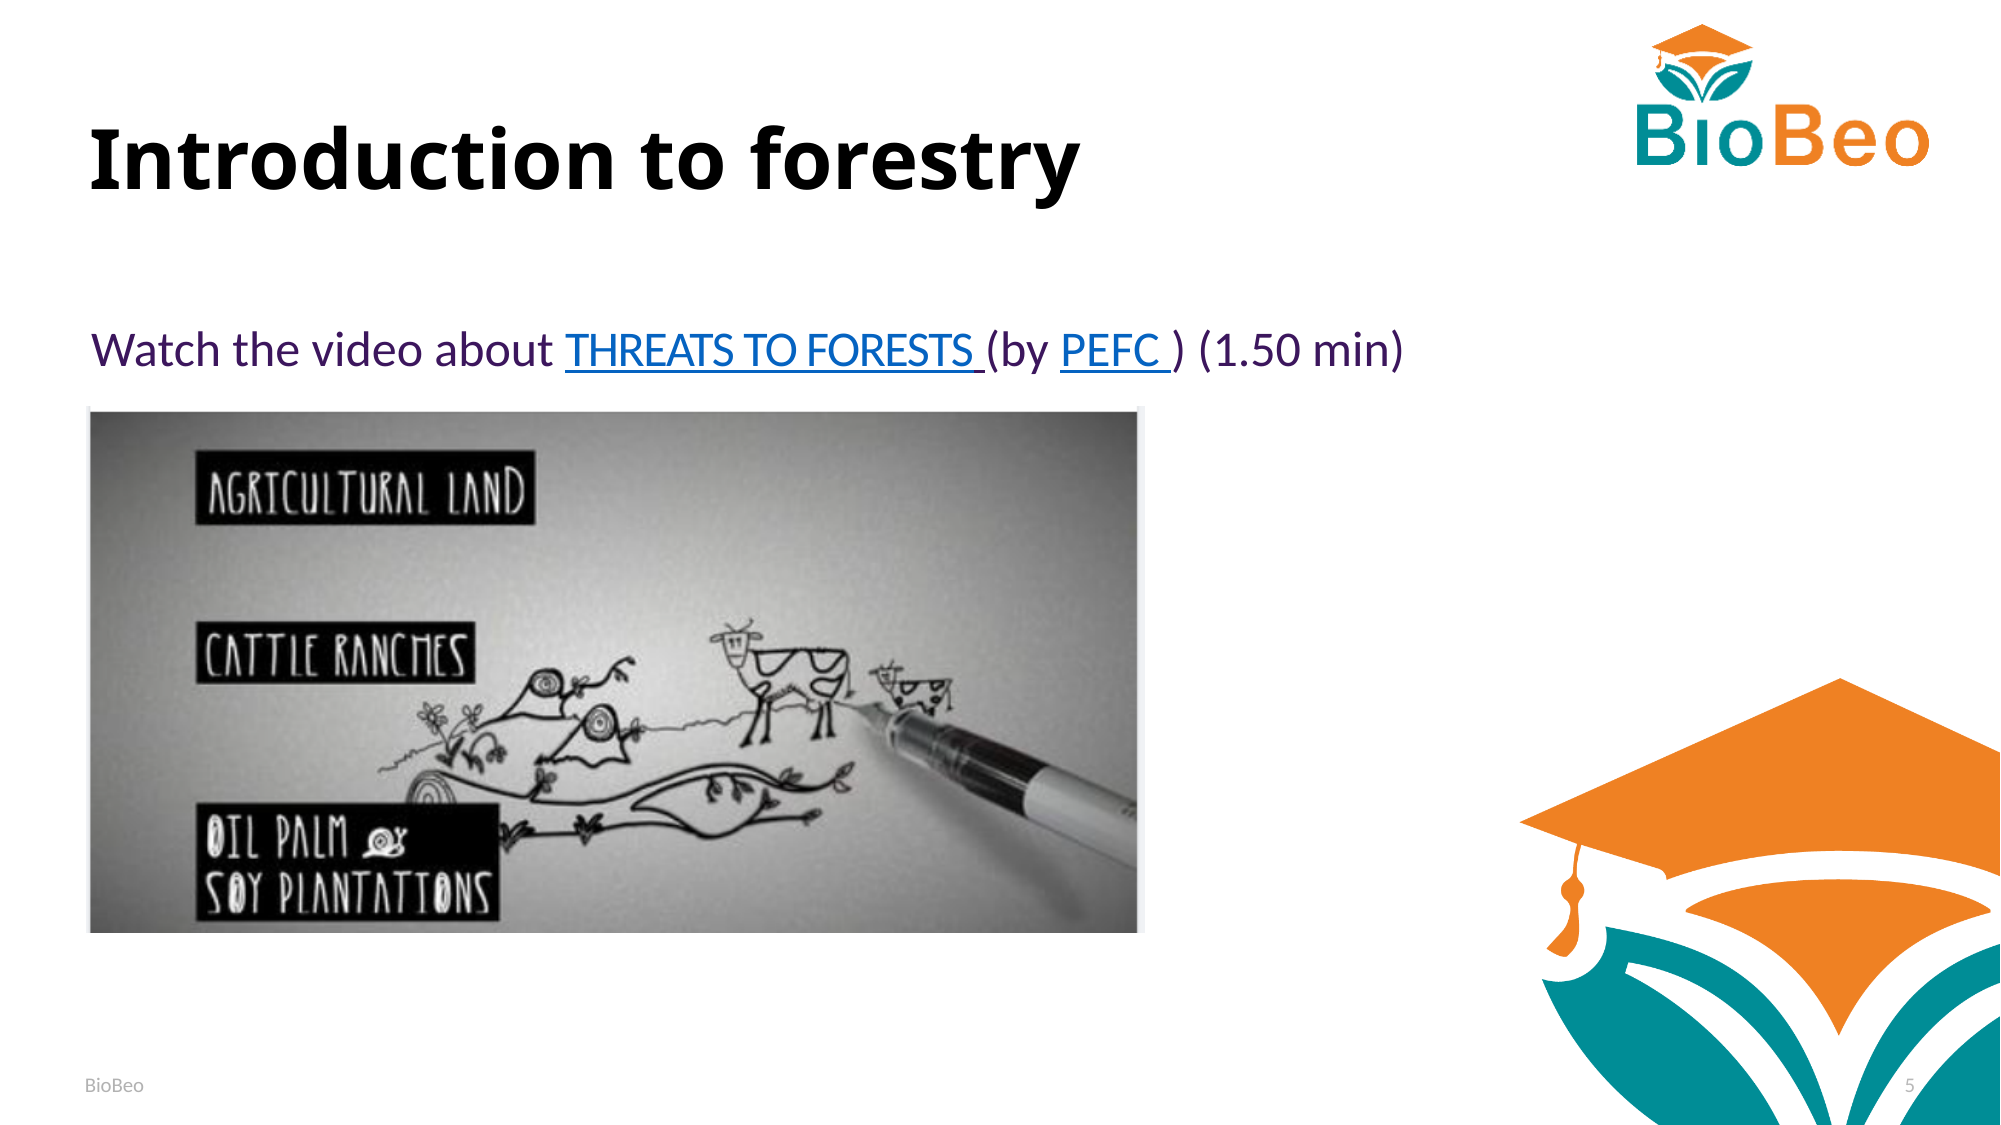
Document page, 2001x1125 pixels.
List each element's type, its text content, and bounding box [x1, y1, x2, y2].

picture [1478, 618, 2000, 1125]
title Introduction to forestry [74, 88, 1935, 237]
picture [86, 406, 1145, 933]
subtitle Watch the video about THREATS TO FORESTS (by PEFC ) (1.50 min) [74, 308, 1937, 392]
picture [1635, 22, 1931, 88]
footer BioBeo [69, 1065, 1805, 1103]
slide_number 5 [1818, 1065, 1931, 1103]
